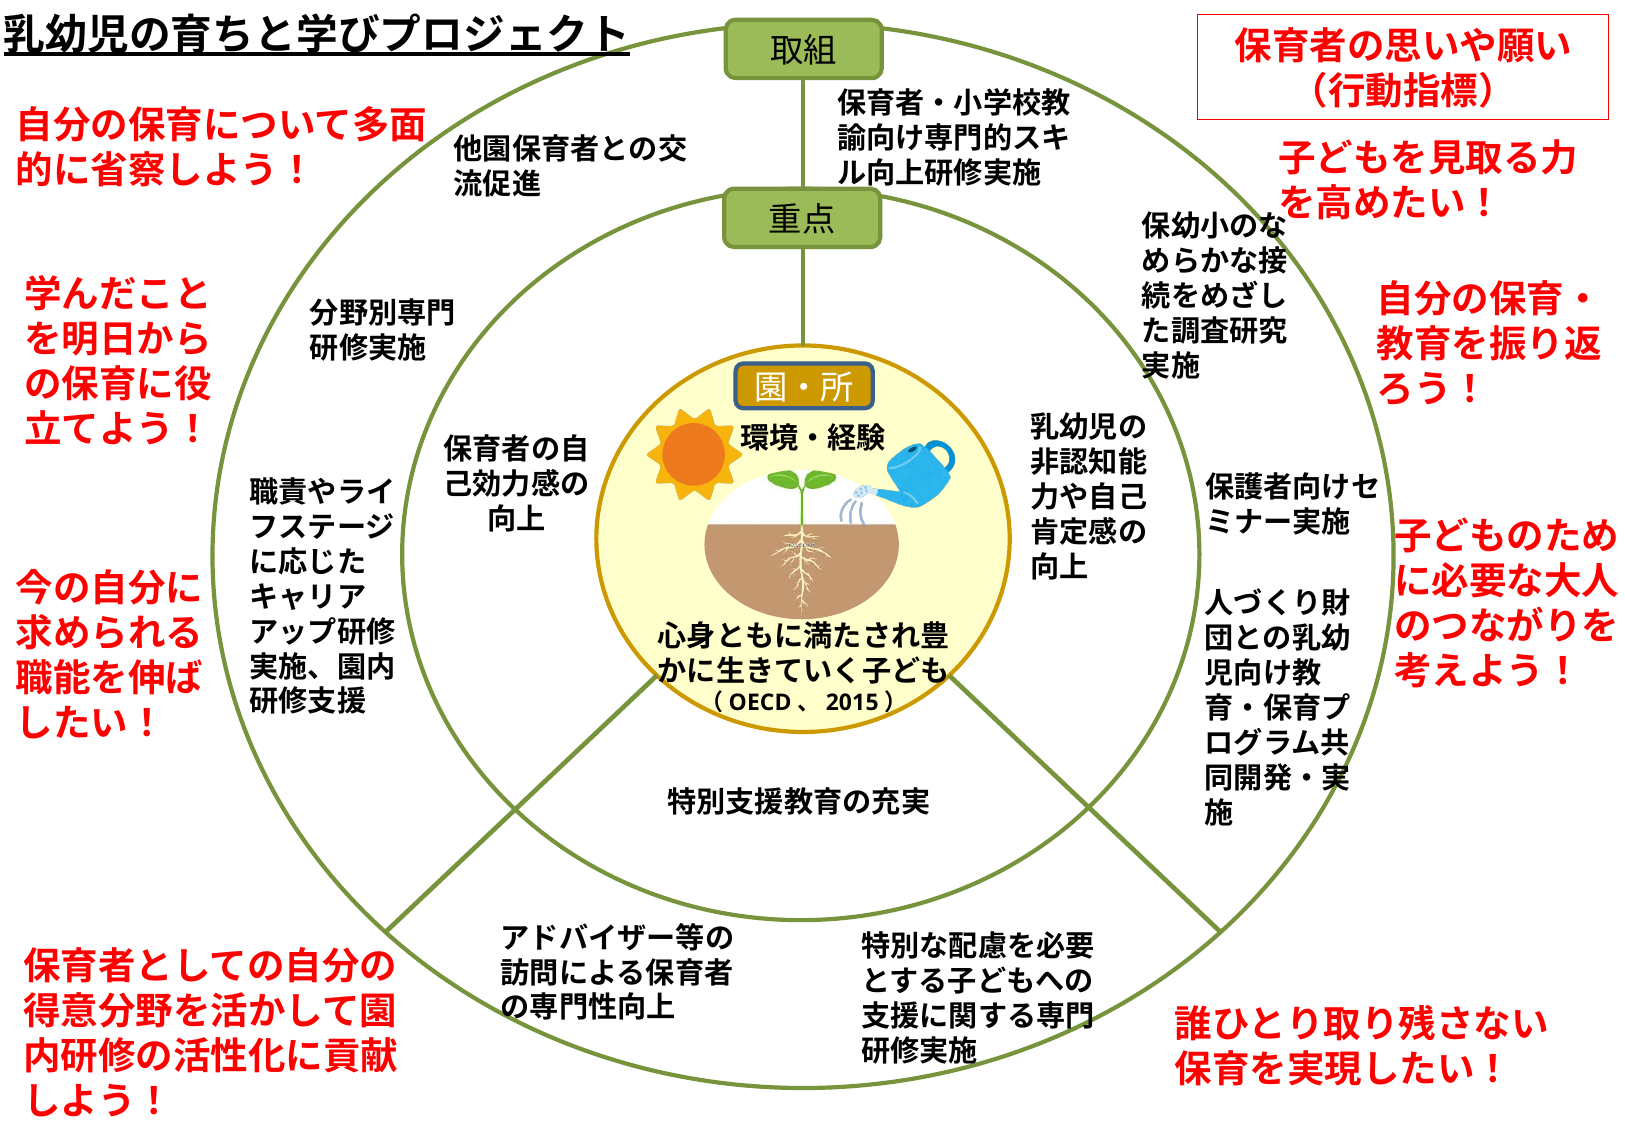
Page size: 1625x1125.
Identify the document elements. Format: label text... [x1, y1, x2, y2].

text_box 乳幼児の育ちと学びプロジェクト [0, 0, 657, 65]
text_box [1225, 837, 1307, 931]
text_box 重点 [807, 186, 883, 250]
text_box 子どものために必要な大人のつながりを考えよう！ [1379, 504, 1625, 700]
text_box 心身ともに満たされ豊かに生きていく子ども （OECD、2015） [642, 609, 965, 723]
text_box 子どもを見取る力を高めたい！ [1263, 126, 1625, 232]
text_box [534, 723, 943, 1091]
text_box 保幼小のなめらかな接続をめざした調査研究実施 [1127, 199, 1315, 390]
text_box 環境・経験 [748, 411, 910, 462]
text_box アドバイザー等の訪問による保育者の専門性向上 [485, 911, 762, 1032]
text_box [210, 26, 1387, 718]
picture [647, 407, 957, 620]
text_box 自分の保育について多面的に省察しよう！ [0, 94, 454, 199]
text_box 重点 [722, 186, 798, 250]
text_box 今の自分に求められる職能を伸ばしたい！ [0, 556, 236, 752]
text_box 学んだことを明日からの保育に役立てよう！ [9, 262, 245, 458]
text_box [446, 941, 485, 1007]
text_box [948, 675, 1221, 933]
text_box 人づくり財団との乳幼児向け教育・保育プログラム共同開発・実施 [1190, 577, 1368, 837]
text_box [385, 675, 658, 933]
text_box 誰ひとり取り残さない保育を実現したい！ [1159, 993, 1589, 1098]
text_box 保護者向けセミナー実施 [1190, 461, 1411, 547]
text_box 分野別専門研修実施 [295, 286, 483, 372]
text_box 職責やライフステージに応じたキャリアアップ研修実施、園内研修支援 [234, 465, 431, 726]
text_box 保育者の思いや願い （行動指標） [1197, 14, 1609, 120]
text_box 園・所 [733, 361, 875, 411]
text_box [1123, 941, 1214, 1006]
text_box 他園保育者との交流促進 [438, 123, 715, 208]
text_box 保育者・小学校教諭向け専門的スキル向上研修実施 [822, 76, 1099, 197]
text_box 自分の保育・教育を振り返ろう！ [1362, 268, 1625, 418]
text_box [241, 726, 380, 930]
text_box 保育者としての自分の得意分野を活かして園内研修の活性化に貢献しよう！ [8, 934, 446, 1125]
text_box 取組 [723, 17, 884, 81]
text_box 特別な配慮を必要とする子どもへの支援に関する専門研修実施 [846, 920, 1123, 1075]
